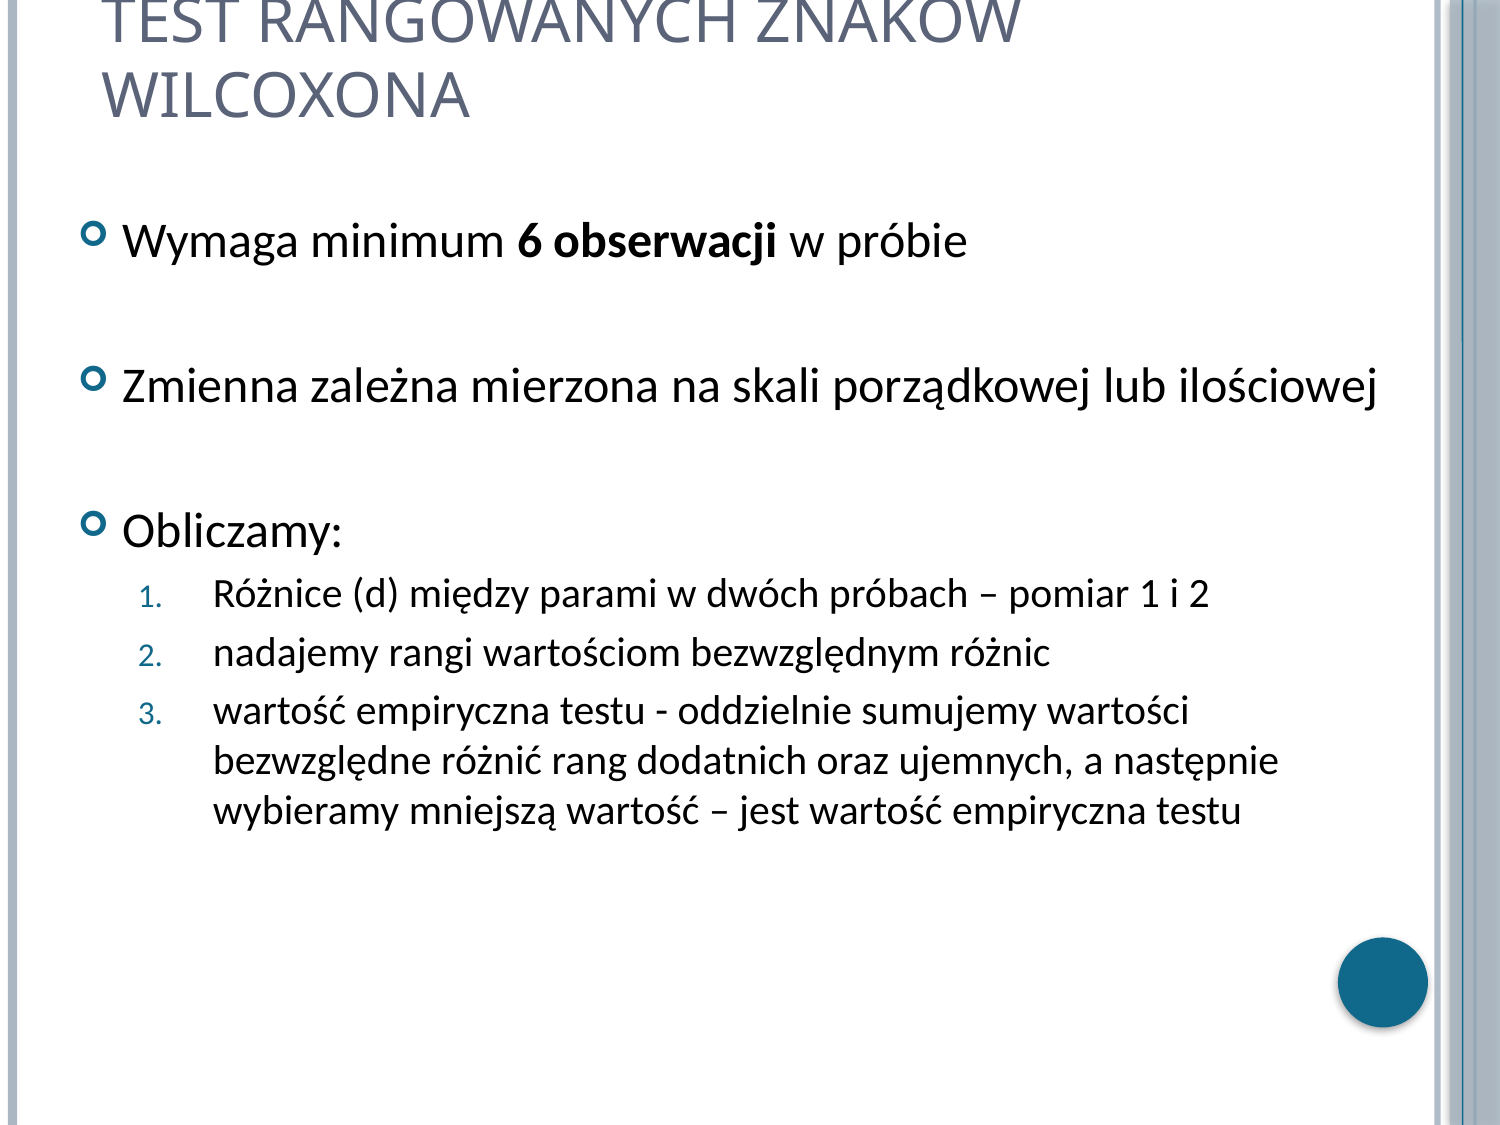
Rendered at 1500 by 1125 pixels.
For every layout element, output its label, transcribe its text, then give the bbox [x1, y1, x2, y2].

list Wymaga minimum 6 obserwacji w próbie Zmienna zależna mierzona na skali porządkowej lub ilościowej Obliczamy: Różnice (d) między parami w dwóch próbach – pomiar 1 i 2 nadajemy rangi wartościom bezwzględnym różnic wartość empiryczna testu - oddzielnie sumujemy wartości bezwzględne różnić rang dodatnich oraz ujemnych, a następnie wybieramy mniejszą wartość – jest wartość empiryczna testu [63, 125, 1412, 882]
title Test rangowanych znaków Wilcoxona [86, 19, 1376, 125]
